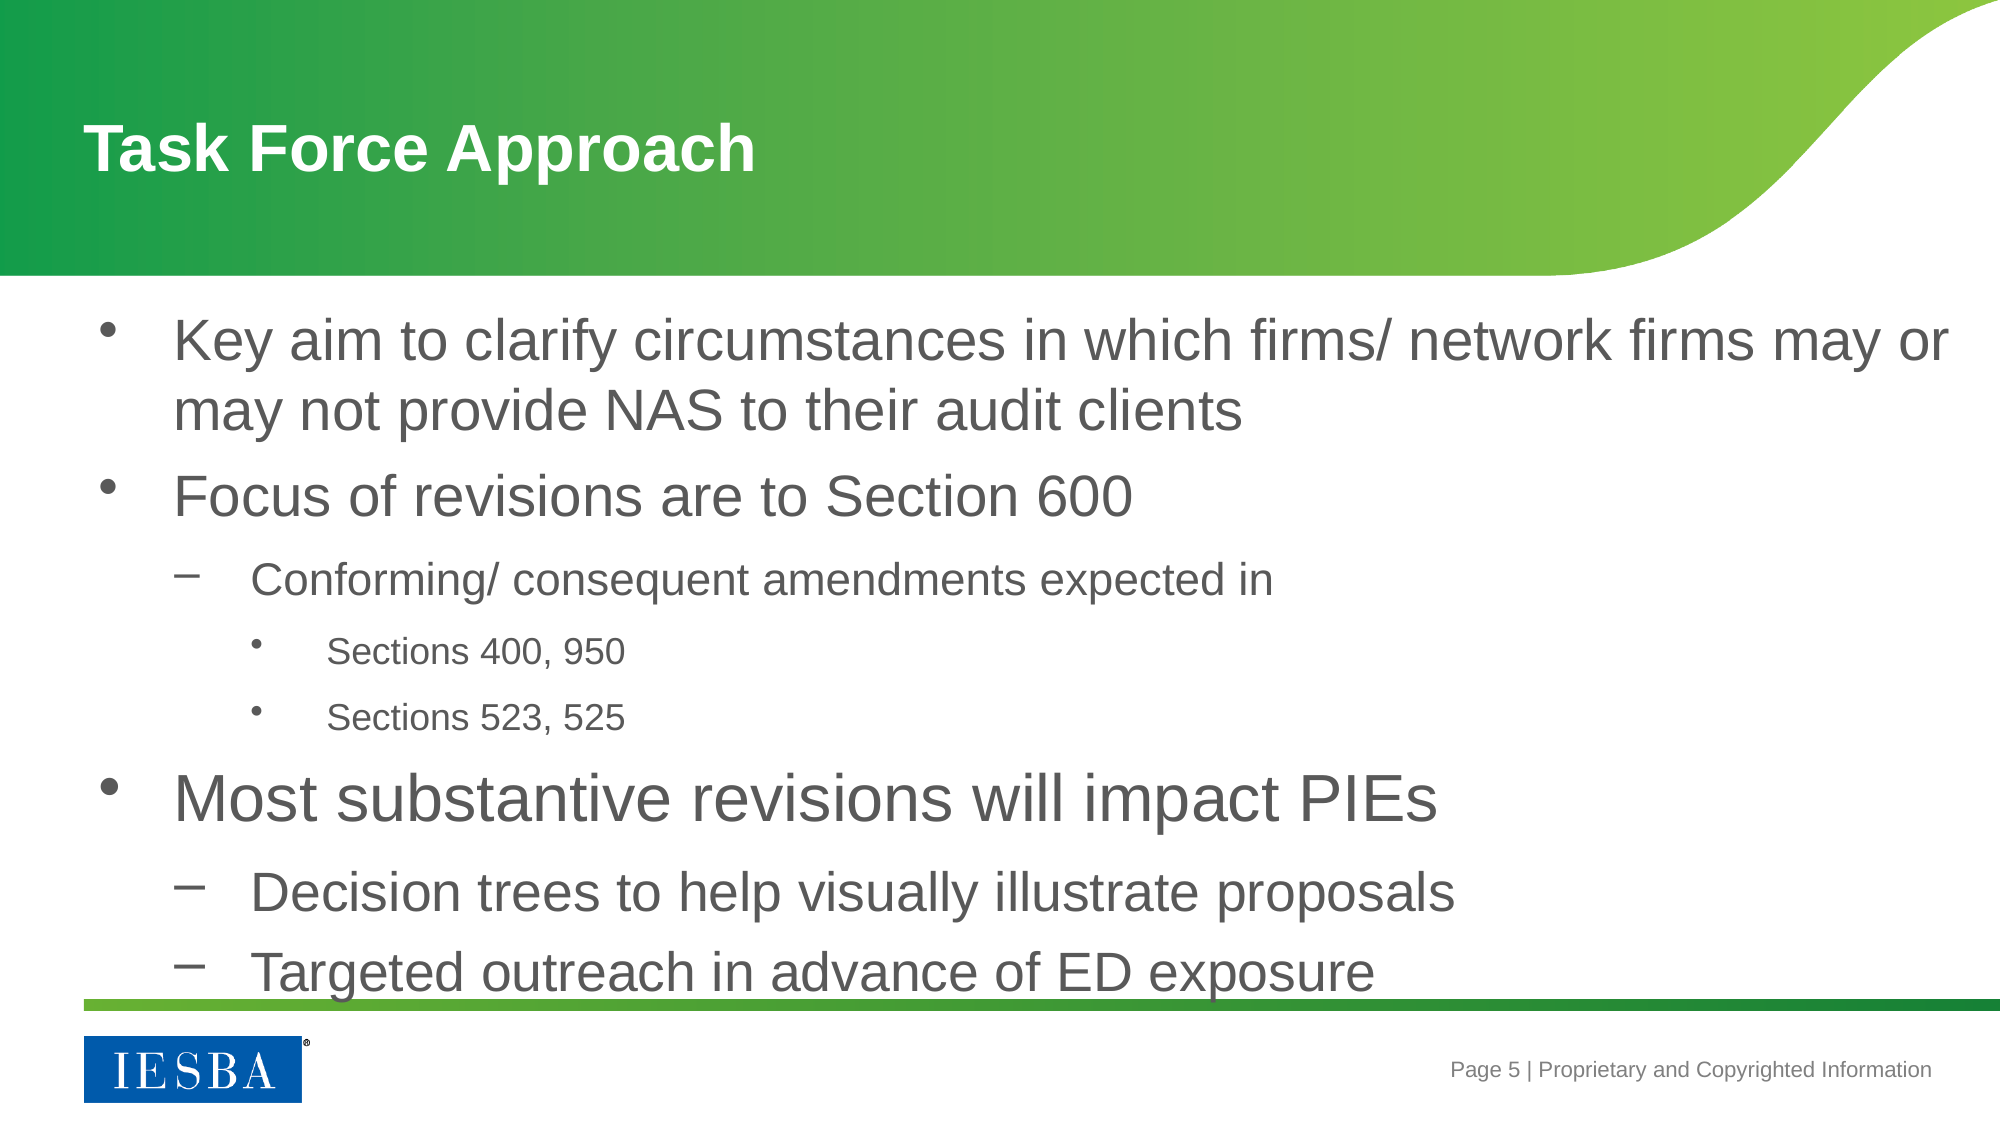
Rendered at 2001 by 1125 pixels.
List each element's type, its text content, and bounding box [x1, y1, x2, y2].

picture [84, 1036, 310, 1103]
picture [0, 0, 2000, 276]
title Task Force Approach [83, 101, 1734, 189]
list Key aim to clarify circumstances in which firms/ network firms may or may not provide NAS to their audit clients Focus of revisions are to Section 600 Conforming/ consequent amendments expected in Sections 400, 950 Sections 523, 525 Most substantive revisions will impact PIEs Decision trees to help visually illustrate proposals Targeted outreach in advance of ED exposure [83, 294, 1984, 965]
